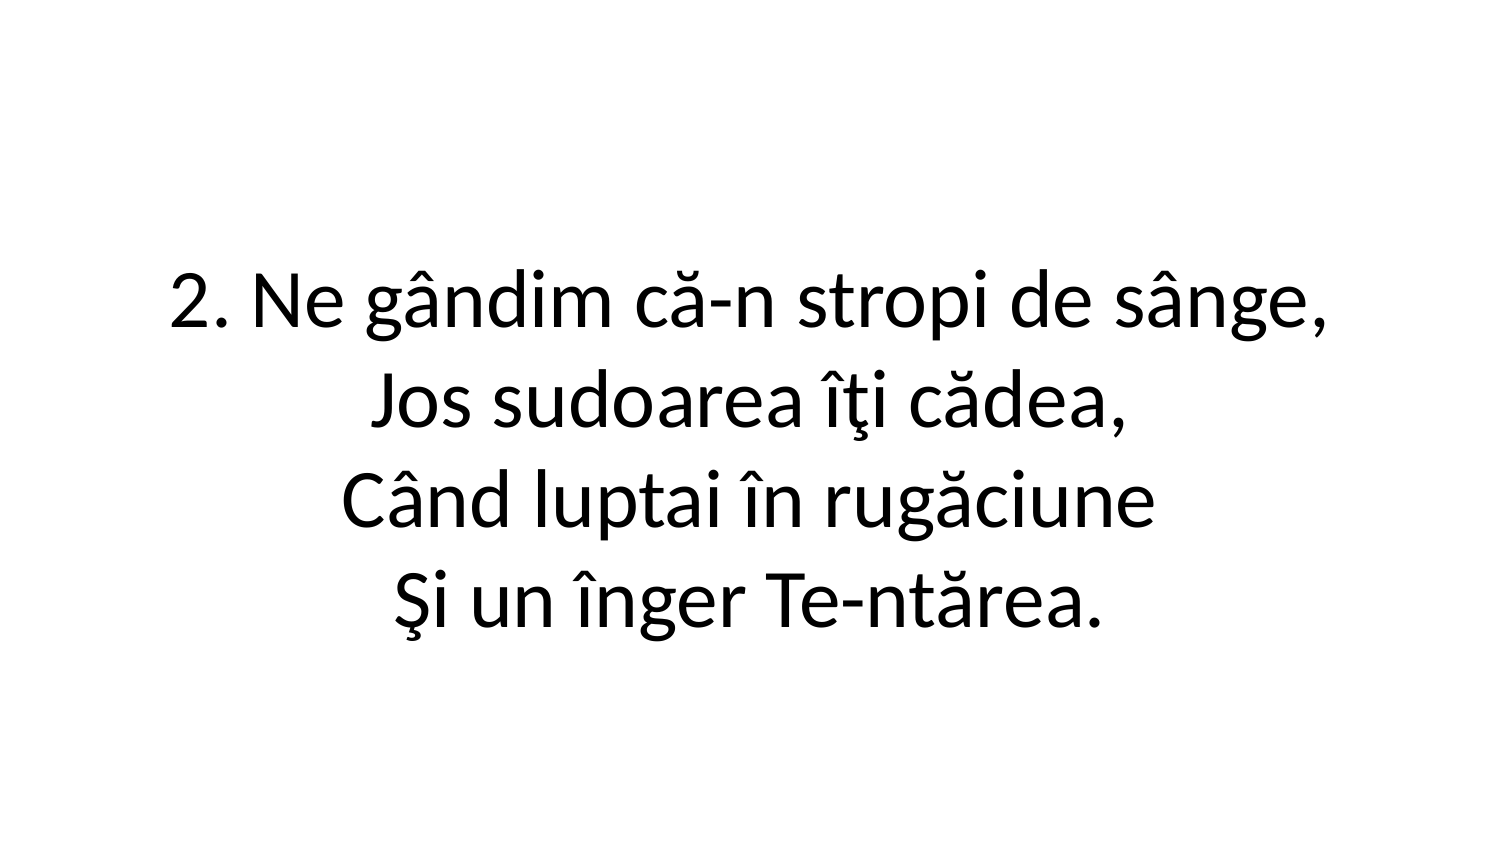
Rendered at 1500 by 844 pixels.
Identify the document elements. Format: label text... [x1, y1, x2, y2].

text_box 2. Ne gândim că-n stropi de sânge, Jos sudoarea îţi cădea, Când luptai în rugăciune Şi un înger Te-ntărea. [154, 192, 1346, 652]
